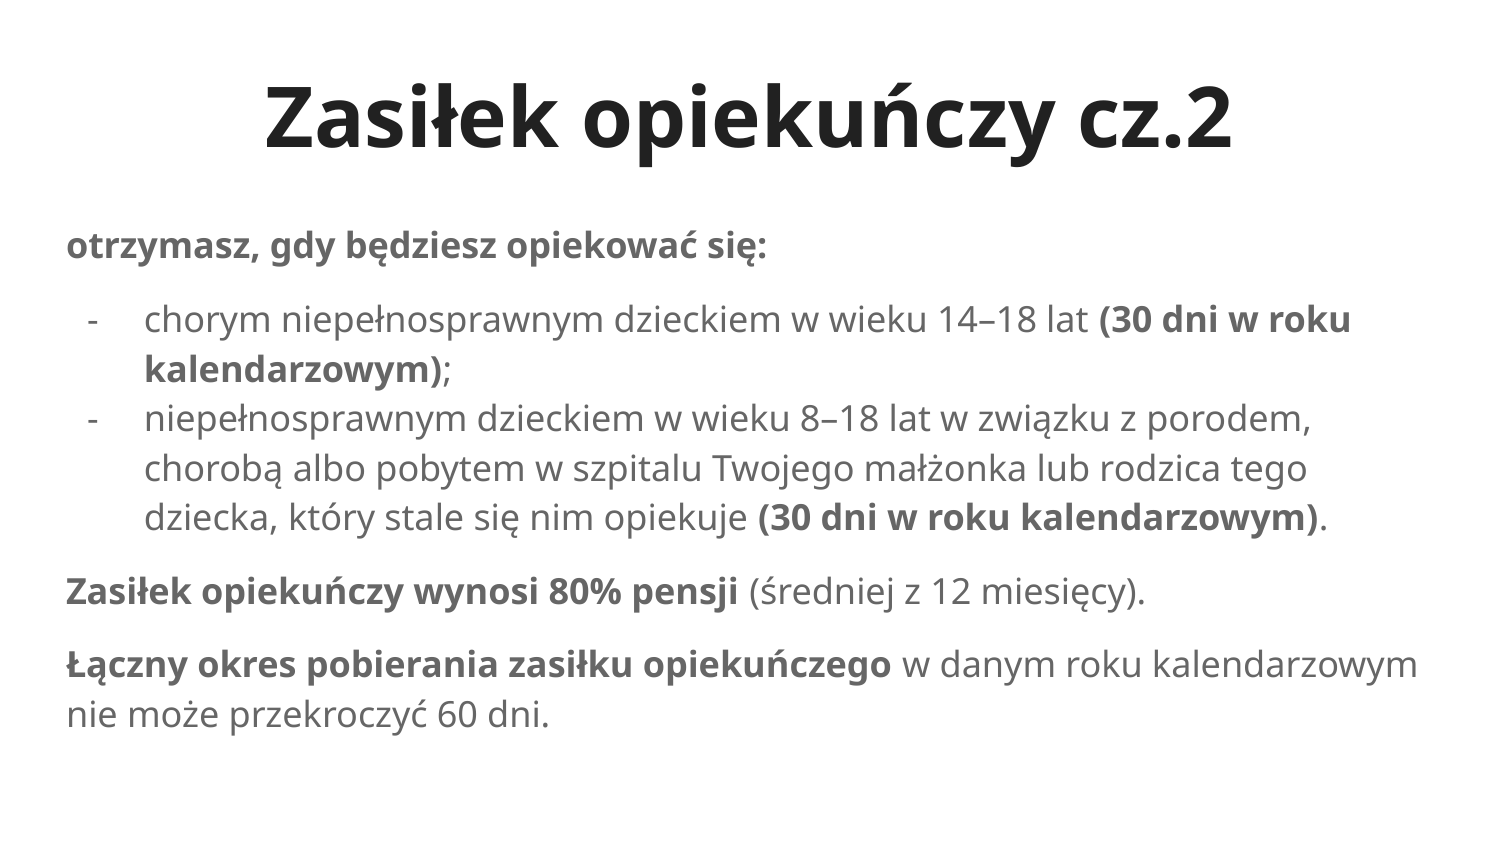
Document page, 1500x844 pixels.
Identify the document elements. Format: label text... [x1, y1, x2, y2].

title Zasiłek opiekuńczy cz.2 [51, 48, 1449, 180]
list otrzymasz, gdy będziesz opiekować się: chorym niepełnosprawnym dzieckiem w wieku 14–18 lat (30 dni w roku kalendarzowym); niepełnosprawnym dzieckiem w wieku 8–18 lat w związku z porodem, chorobą albo pobytem w szpitalu Twojego małżonka lub rodzica tego dziecka, który stale się nim opiekuje (30 dni w roku kalendarzowym). Zasiłek opiekuńczy wynosi 80% pensji (średniej z 12 miesięcy). Łączny okres pobierania zasiłku opiekuńczego w danym roku kalendarzowym nie może przekroczyć 60 dni. [51, 201, 1449, 750]
